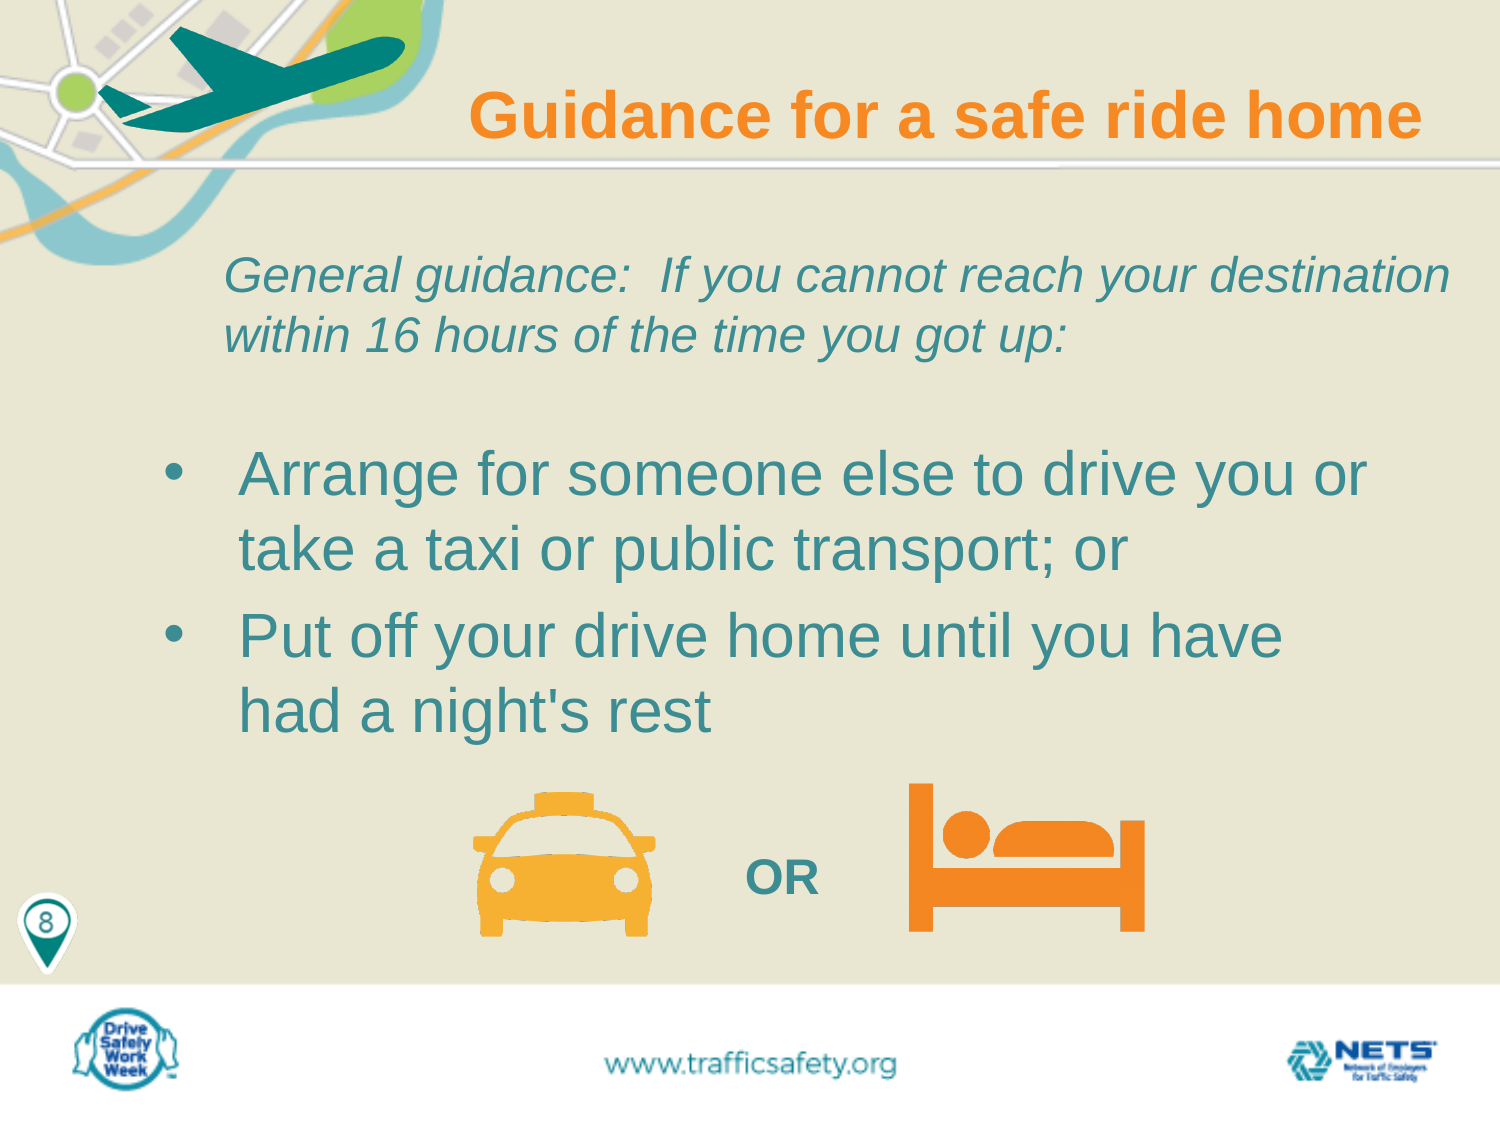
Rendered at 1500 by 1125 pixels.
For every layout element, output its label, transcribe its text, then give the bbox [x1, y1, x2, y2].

title Guidance for a safe ride home [422, 35, 1433, 187]
text_box General guidance: If you cannot reach your destination within 16 hours of the time you got up: [216, 235, 1473, 371]
list Arrange for someone else to drive you or take a taxi or public transport; or Put off your drive home until you have had a night's rest [155, 425, 1394, 1083]
picture [0, 0, 1500, 1125]
text_box OR [783, 836, 844, 912]
